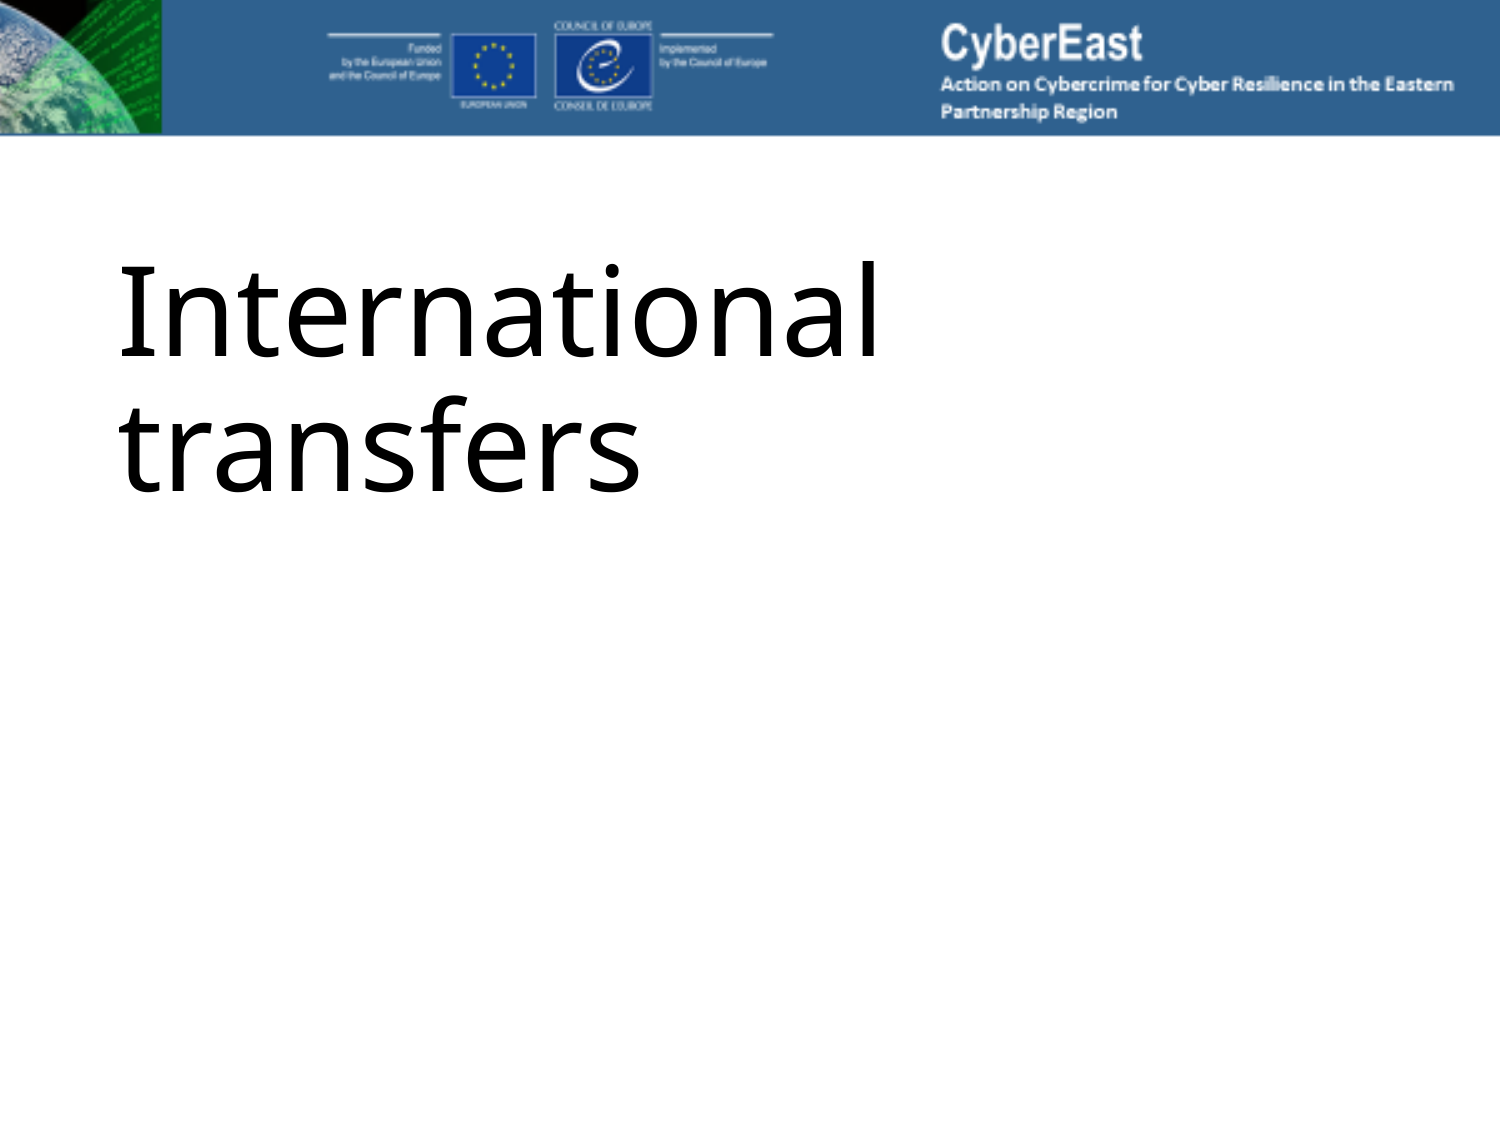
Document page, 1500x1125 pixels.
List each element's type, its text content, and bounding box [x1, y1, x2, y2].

title International transfers [102, 280, 1397, 527]
picture [0, 0, 1500, 1125]
